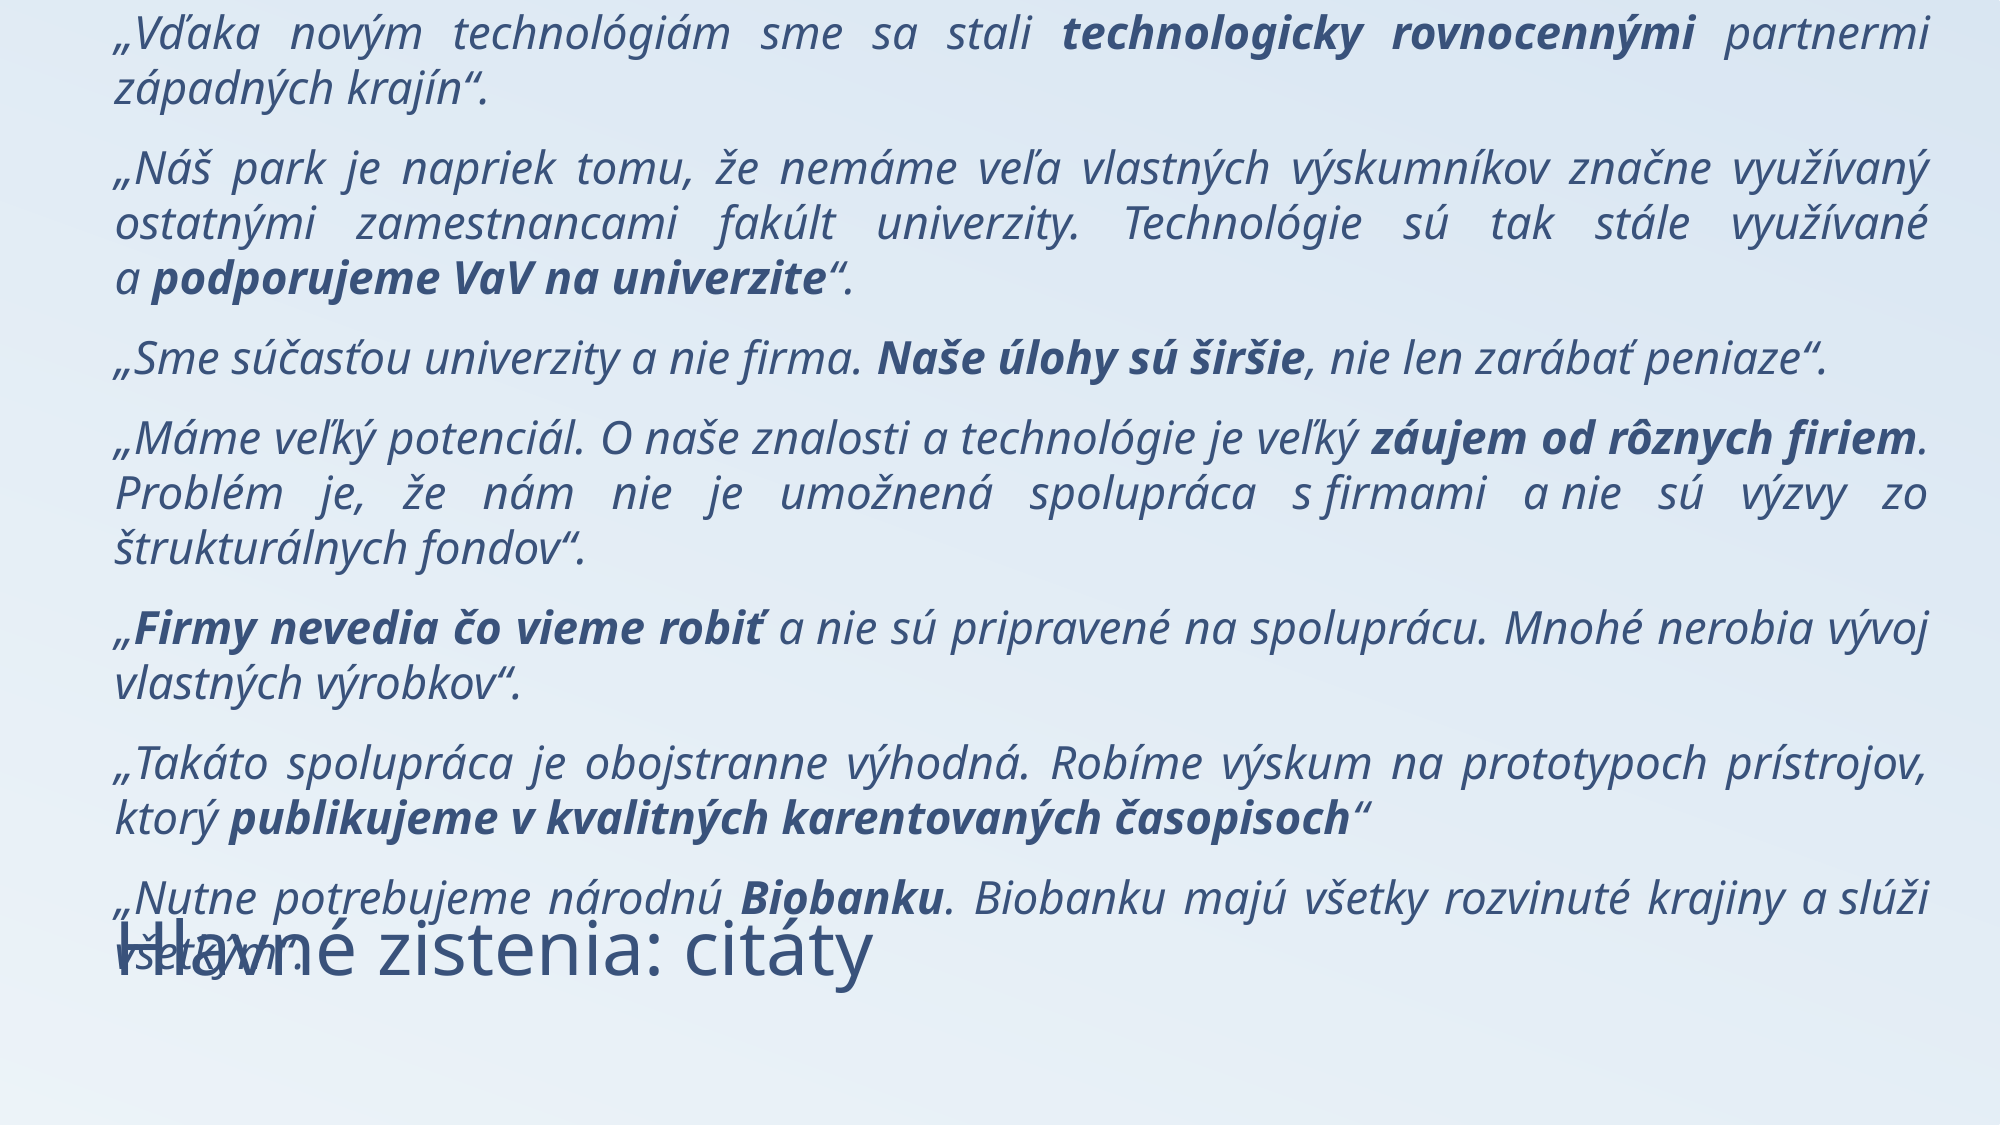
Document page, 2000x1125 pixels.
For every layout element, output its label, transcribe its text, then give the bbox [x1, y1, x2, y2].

text_box „Vďaka novým technológiám sme sa stali technologicky rovnocennými partnermi západných krajín“. „Náš park je napriek tomu, že nemáme veľa vlastných výskumníkov značne využívaný ostatnými zamestnancami fakúlt univerzity. Technológie sú tak stále využívané a podporujeme VaV na univerzite“. „Sme súčasťou univerzity a nie firma. Naše úlohy sú širšie, nie len zarábať peniaze“. „Máme veľký potenciál. O naše znalosti a technológie je veľký záujem od rôznych firiem. Problém je, že nám nie je umožnená spolupráca s firmami a nie sú výzvy zo štrukturálnych fondov“. „Firmy nevedia čo vieme robiť a nie sú pripravené na spoluprácu. Mnohé nerobia vývoj vlastných výrobkov“. „Takáto spolupráca je obojstranne výhodná. Robíme výskum na prototypoch prístrojov, ktorý publikujeme v kvalitných karentovaných časopisoch“ „Nutne potrebujeme národnú Biobanku. Biobanku majú všetky rozvinuté krajiny a slúži všetkým“. [99, 0, 1945, 1076]
